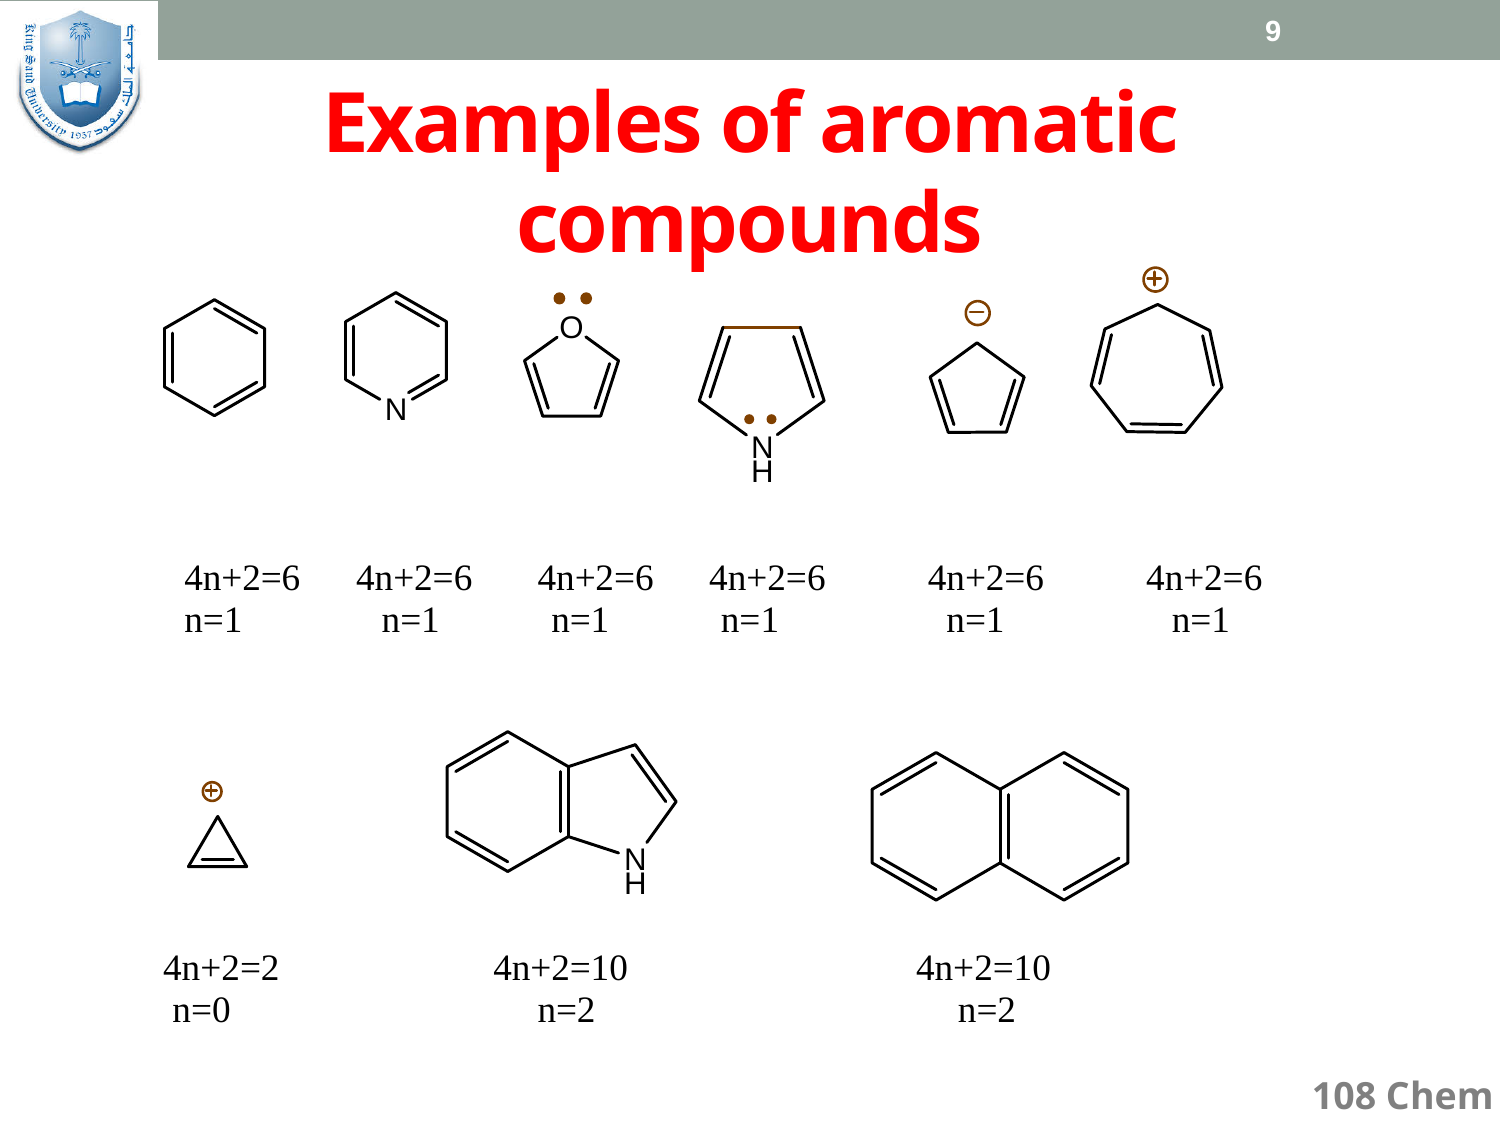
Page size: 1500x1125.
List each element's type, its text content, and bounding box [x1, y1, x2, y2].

text_box 108 Chem [1297, 1064, 1500, 1125]
title Examples of aromatic compounds [75, 87, 1425, 250]
picture [0, 1, 159, 160]
slide_number 9 [1250, 3, 1425, 57]
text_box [159, 262, 1263, 1031]
